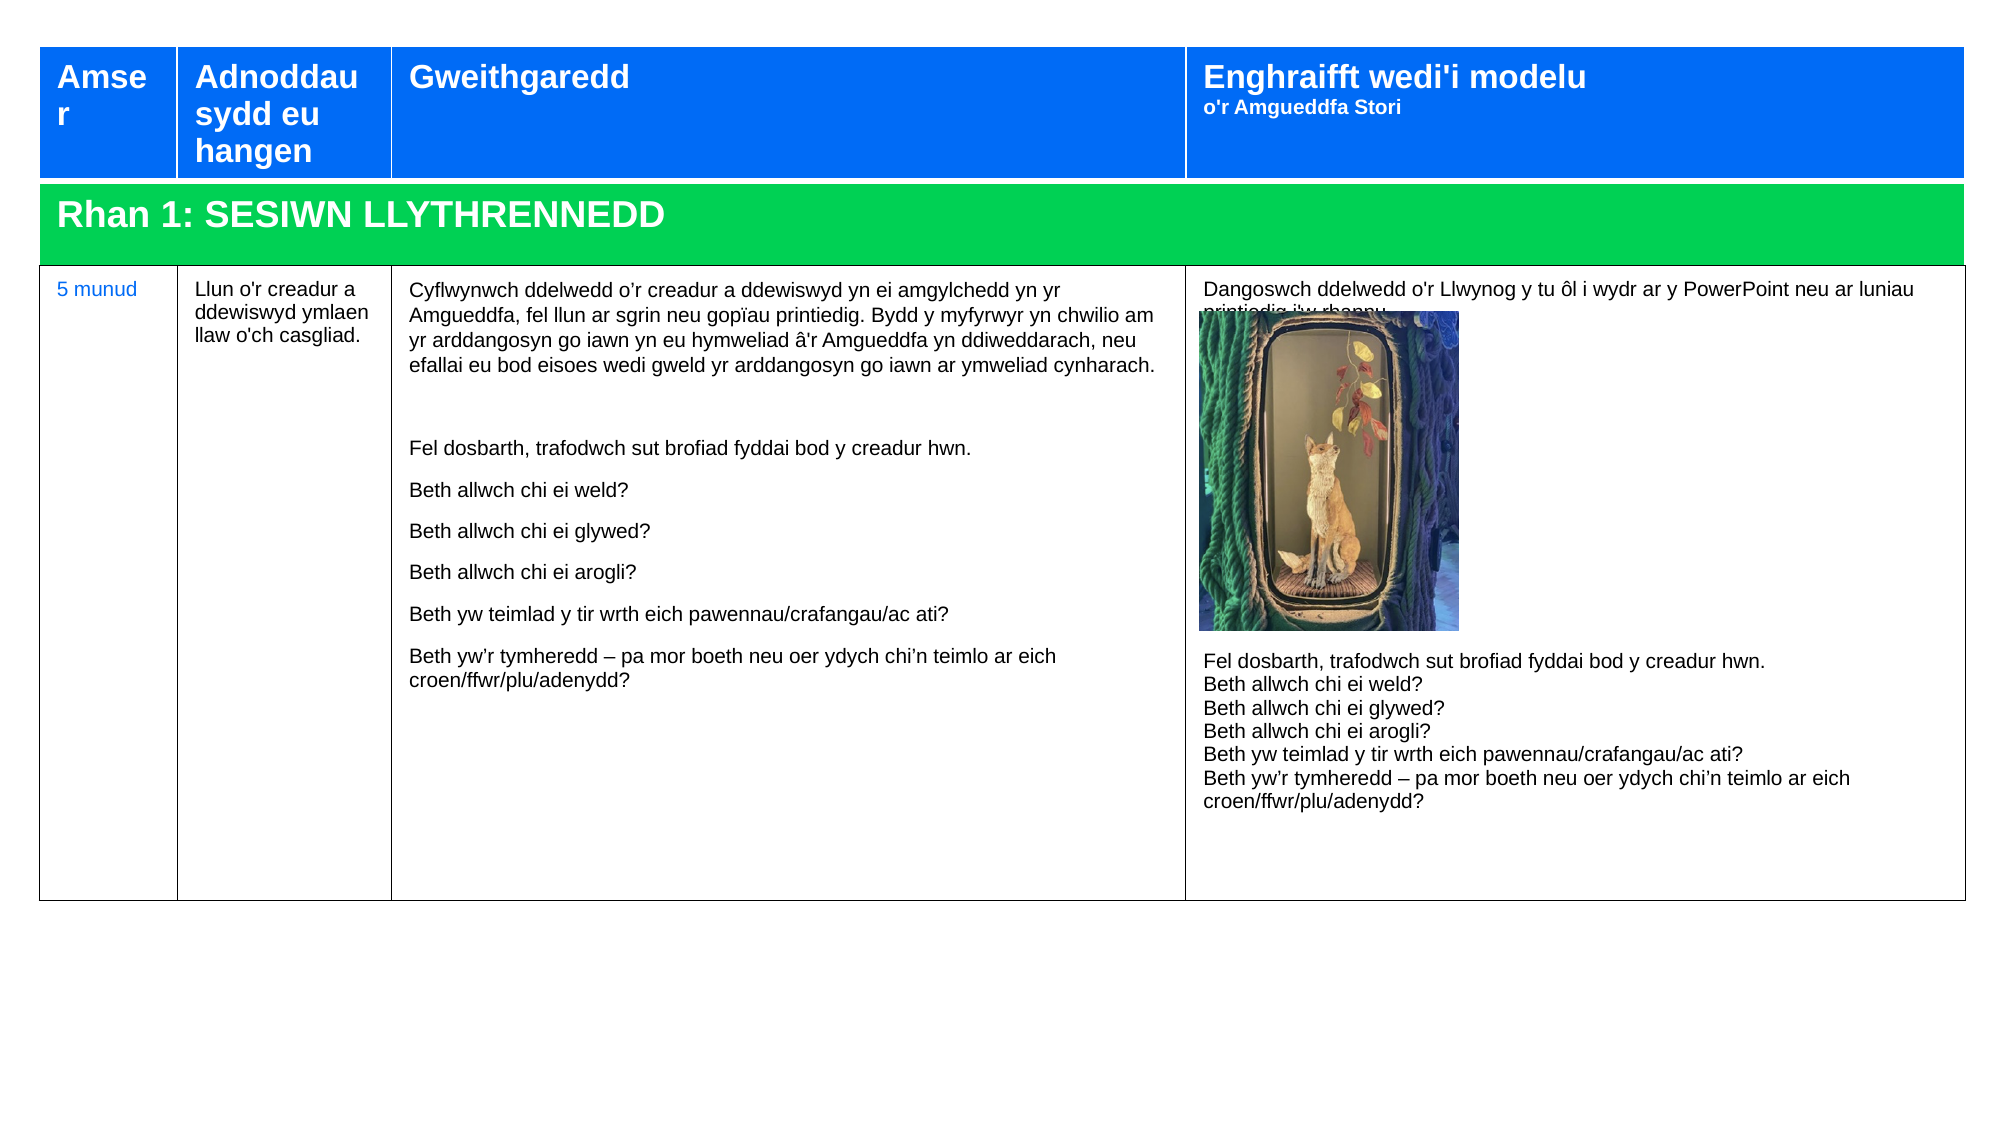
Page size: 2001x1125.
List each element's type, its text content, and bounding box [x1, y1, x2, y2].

table_cell Dangoswch ddelwedd o'r Llwynog y tu ôl i wydr ar y PowerPoint neu ar luniau printiedig i'w rhannu. Fel dosbarth, trafodwch sut brofiad fyddai bod y creadur hwn. Beth allwch chi ei weld? Beth allwch chi ei glywed? Beth allwch chi ei arogli? Beth yw teimlad y tir wrth eich pawennau/crafangau/ac ati? Beth yw’r tymheredd – pa mor boeth neu oer ydych chi’n teimlo ar eich croen/ffwr/plu/adenydd? [1186, 266, 1965, 900]
table_header Adnoddau sydd eu hangen [178, 47, 391, 178]
table_cell Cyflwynwch ddelwedd o’r creadur a ddewiswyd yn ei amgylchedd yn yr Amgueddfa, fel llun ar sgrin neu gopïau printiedig. Bydd y myfyrwyr yn chwilio am yr arddangosyn go iawn yn eu hymweliad â'r Amgueddfa yn ddiweddarach, neu efallai eu bod eisoes wedi gweld yr arddangosyn go iawn ar ymweliad cynharach. Fel dosbarth, trafodwch sut brofiad fyddai bod y creadur hwn. Beth allwch chi ei weld? Beth allwch chi ei glywed? Beth allwch chi ei arogli? Beth yw teimlad y tir wrth eich pawennau/crafangau/ac ati? Beth yw’r tymheredd – pa mor boeth neu oer ydych chi’n teimlo ar eich croen/ffwr/plu/adenydd? [392, 266, 1185, 900]
table_cell Llun o'r creadur a ddewiswyd ymlaen llaw o'ch casgliad. [178, 266, 391, 900]
table_header Enghraifft wedi'i modelu o'r Amgueddfa Stori [1187, 47, 1964, 178]
table_header Amser [40, 47, 176, 178]
picture [1199, 311, 1459, 631]
table_header Gweithgaredd [392, 47, 1185, 178]
table_cell Rhan 1: SESIWN LLYTHRENNEDD [40, 184, 1964, 265]
table_cell 5 munud [40, 266, 177, 900]
